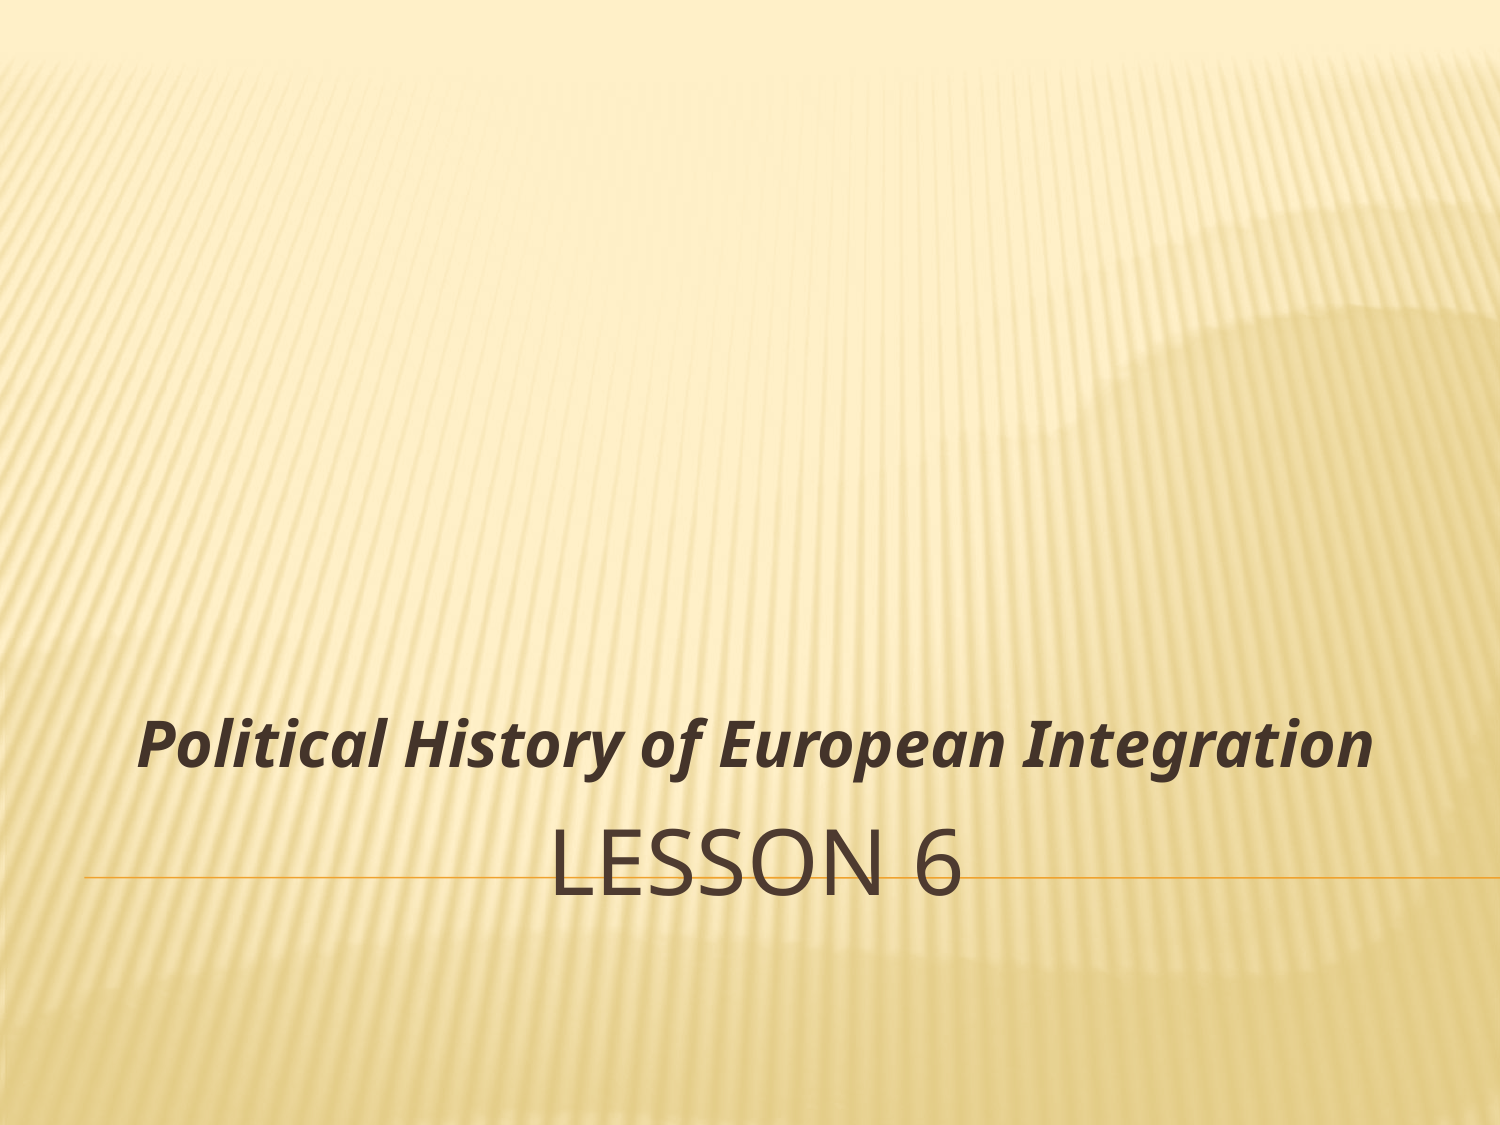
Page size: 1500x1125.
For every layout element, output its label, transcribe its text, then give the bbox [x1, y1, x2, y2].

subtitle Political History of European Integration [62, 637, 1450, 788]
title Lesson 6 [62, 796, 1450, 997]
